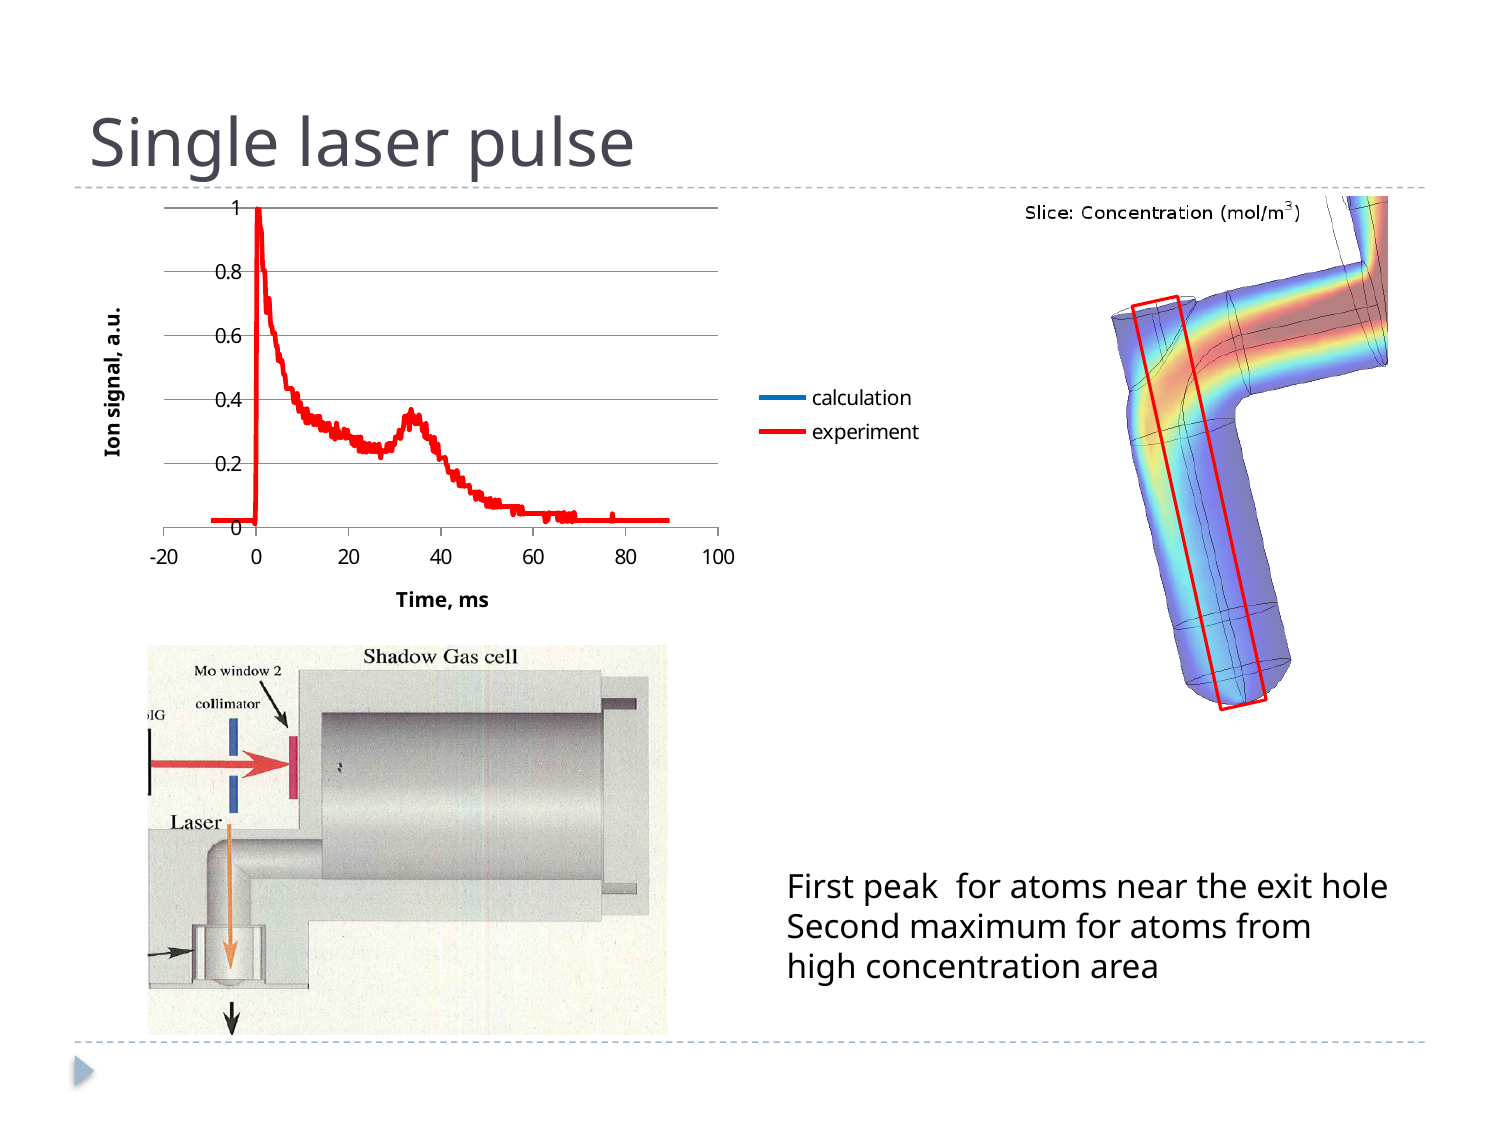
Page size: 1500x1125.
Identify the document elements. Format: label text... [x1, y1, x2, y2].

title Single laser pulse [75, 24, 1425, 188]
chart [64, 184, 940, 646]
picture [1012, 196, 1389, 729]
picture [147, 646, 668, 1036]
text_box First peak for atoms near the exit hole Second maximum for atoms from high concentration area [771, 857, 1405, 993]
